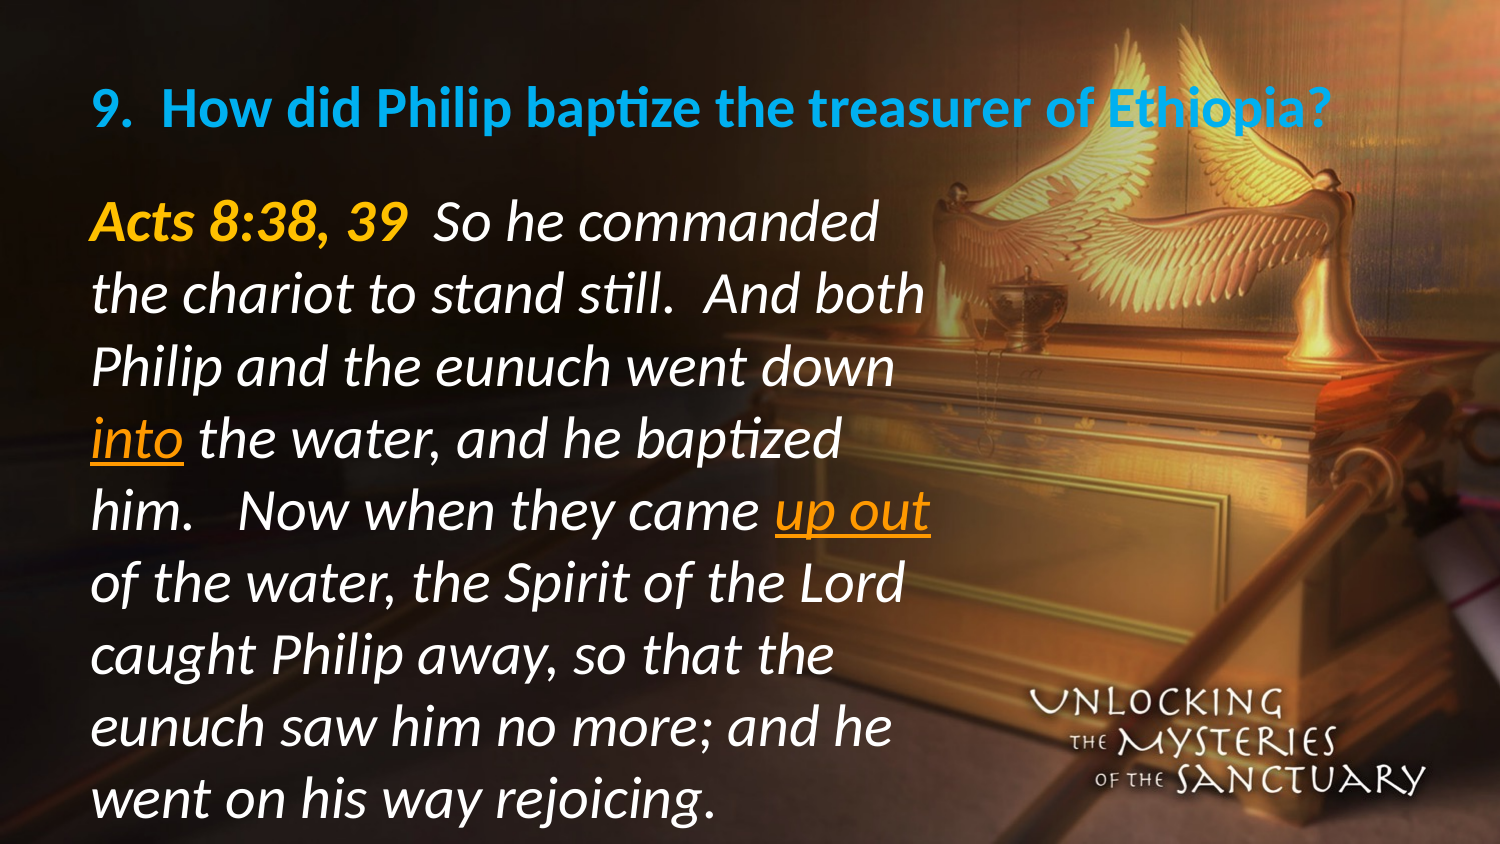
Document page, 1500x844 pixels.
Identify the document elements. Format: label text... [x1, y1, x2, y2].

picture [0, 0, 1500, 844]
list Acts 8:38, 39 So he commanded the chariot to stand still. And both Philip and the eunuch went down into the water, and he baptized him. Now when they came up out of the water, the Spirit of the Lord caught Philip away, so that the eunuch saw him no more; and he went on his way rejoicing. [75, 174, 979, 844]
title 9. How did Philip baptize the treasurer of Ethiopia? [75, 33, 1425, 175]
